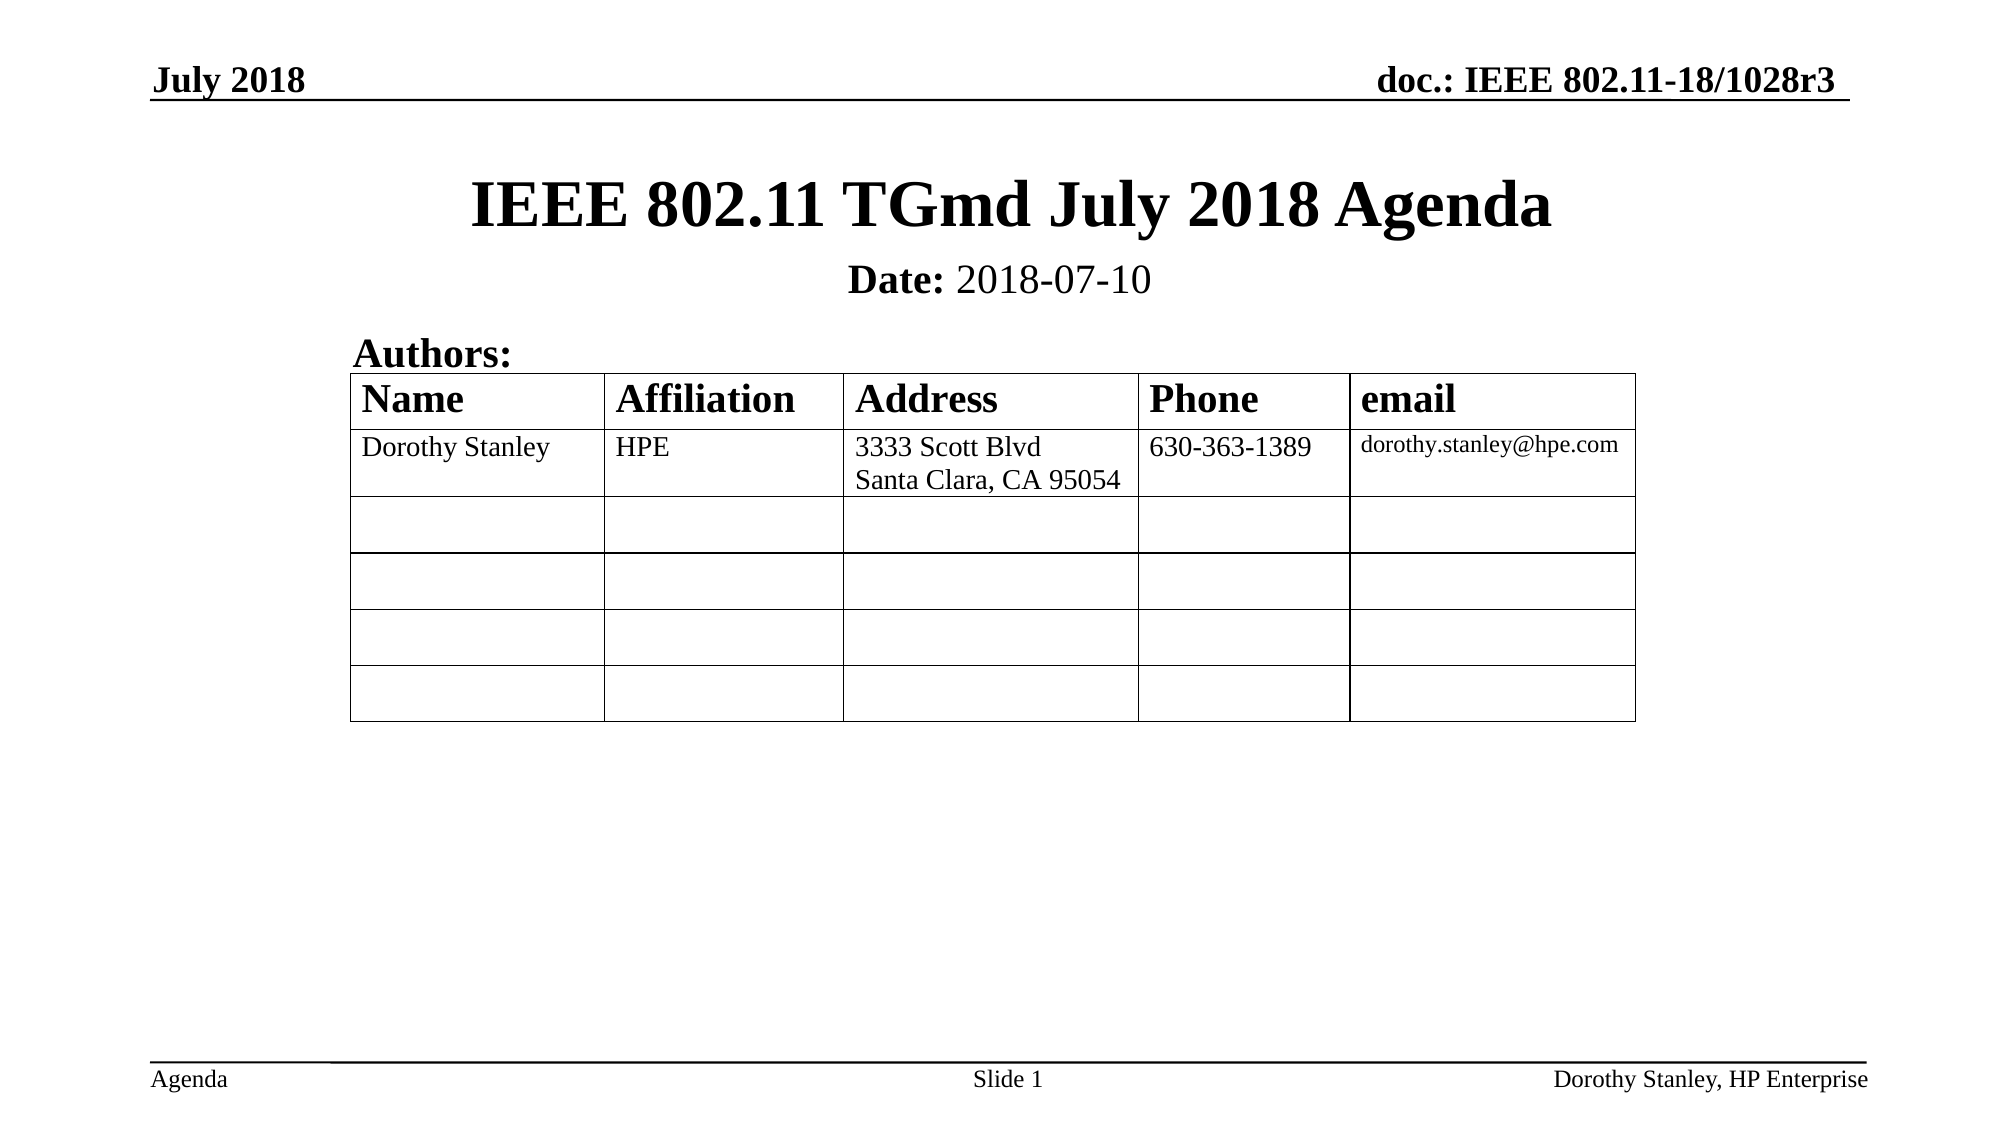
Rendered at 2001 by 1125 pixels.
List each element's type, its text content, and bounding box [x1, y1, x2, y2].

title IEEE 802.11 TGmd July 2018 Agenda [362, 112, 1663, 288]
list Date: 2018-07-10 [362, 249, 1638, 313]
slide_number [152, 54, 567, 100]
text_box Authors: [337, 318, 575, 371]
footer Dorothy Stanley, HP Enterprise [1549, 1062, 1869, 1093]
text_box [335, 372, 1665, 784]
slide_number Slide 1 [972, 1062, 1044, 1093]
